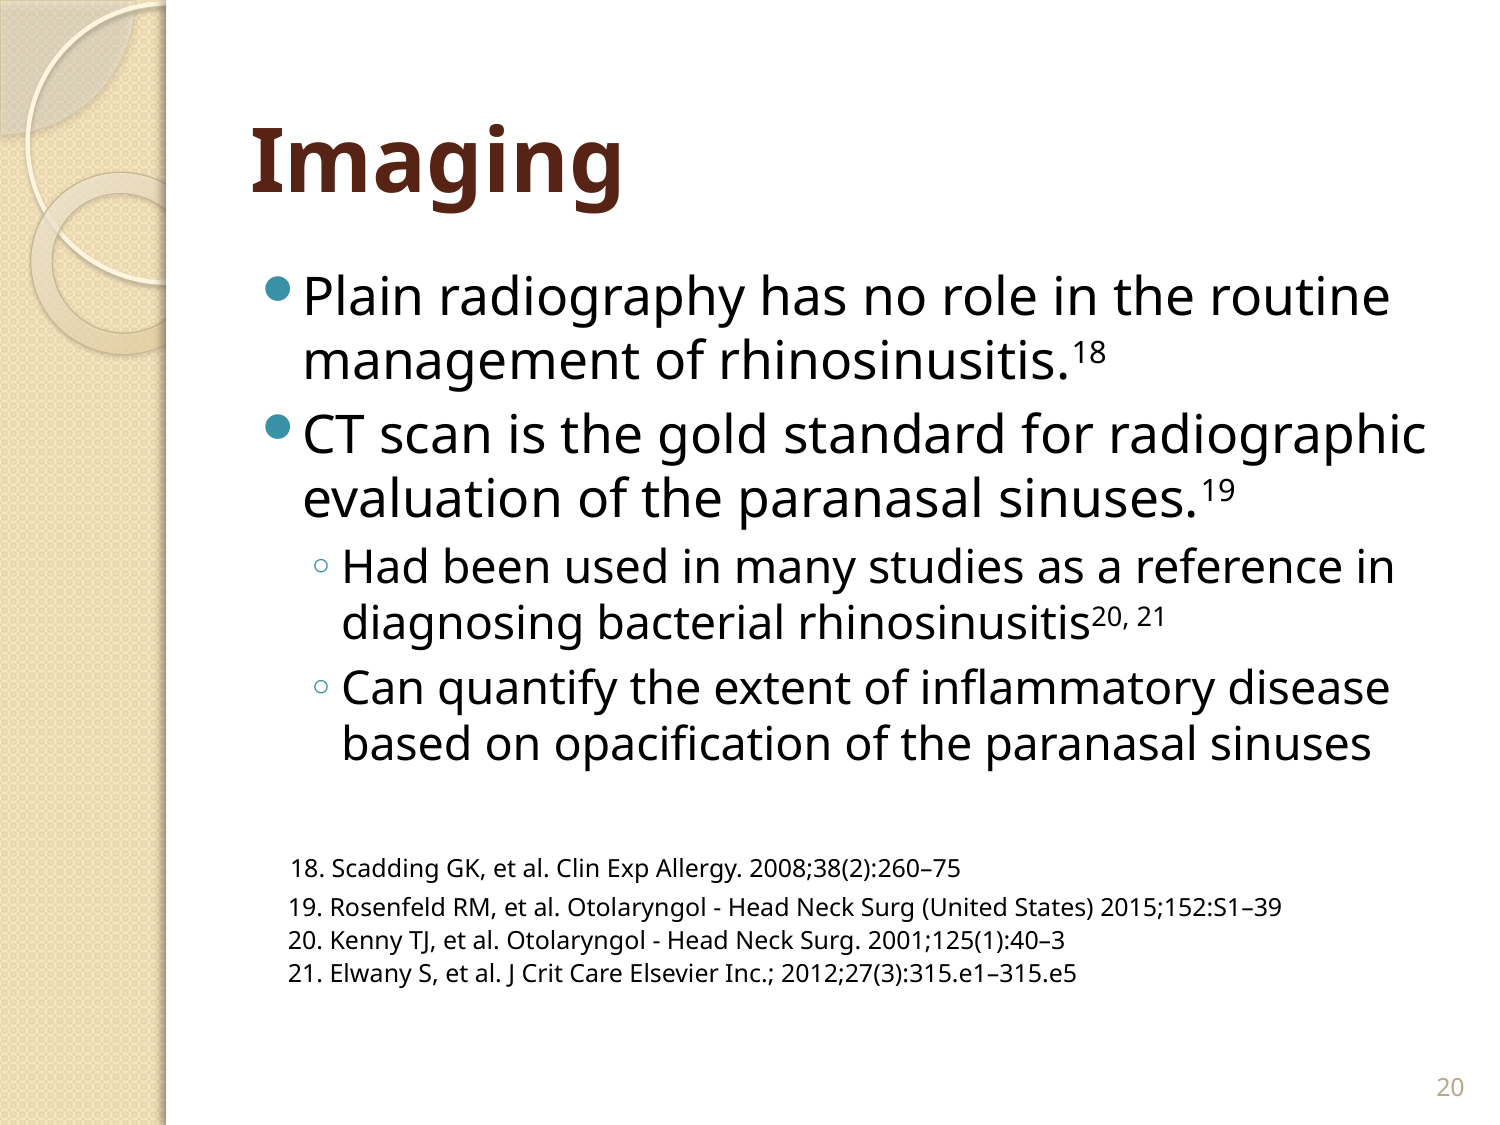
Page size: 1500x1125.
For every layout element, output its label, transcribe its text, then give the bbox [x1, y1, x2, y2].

title Imaging [235, 62, 1466, 250]
list Plain radiography has no role in the routine management of rhinosinusitis.18 CT scan is the gold standard for radiographic evaluation of the paranasal sinuses.19 Had been used in many studies as a reference in diagnosing bacterial rhinosinusitis20, 21 Can quantify the extent of inflammatory disease based on opacification of the paranasal sinuses 18. Scadding GK, et al. Clin Exp Allergy. 2008;38(2):260–75 19. Rosenfeld RM, et al. Otolaryngol - Head Neck Surg (United States) 2015;152:S1–39 20. Kenny TJ, et al. Otolaryngol - Head Neck Surg. 2001;125(1):40–3 21. Elwany S, et al. J Crit Care Elsevier Inc.; 2012;27(3):315.e1–315.e5 [235, 254, 1450, 1043]
slide_number 20 [1413, 1034, 1488, 1113]
